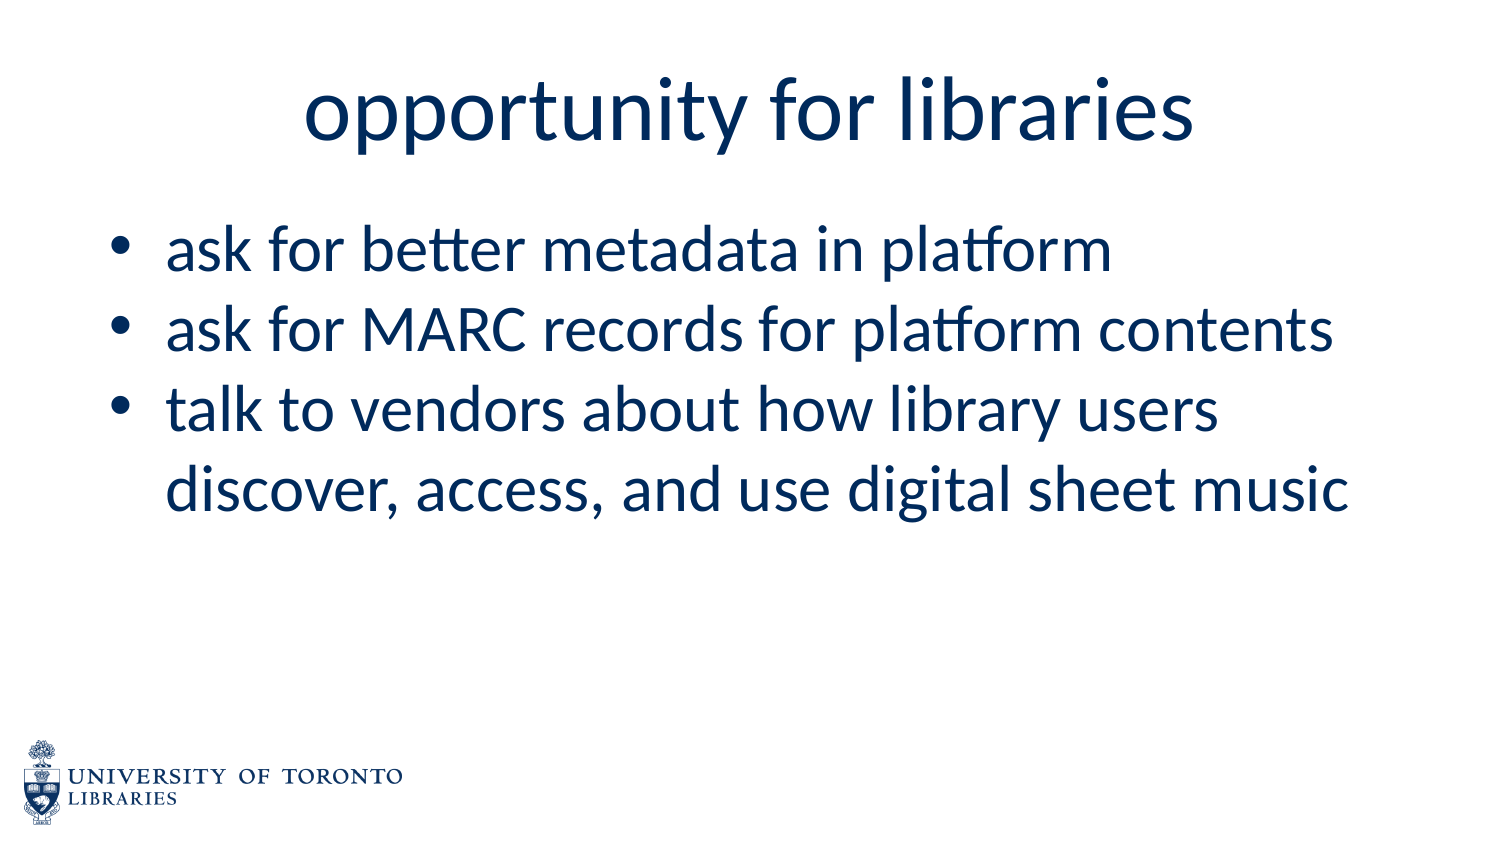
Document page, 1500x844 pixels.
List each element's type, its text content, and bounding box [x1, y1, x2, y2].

list ask for better metadata in platform ask for MARC records for platform contents talk to vendors about how library users discover, access, and use digital sheet music [75, 196, 1425, 754]
title opportunity for libraries [75, 33, 1425, 175]
picture [24, 740, 402, 825]
